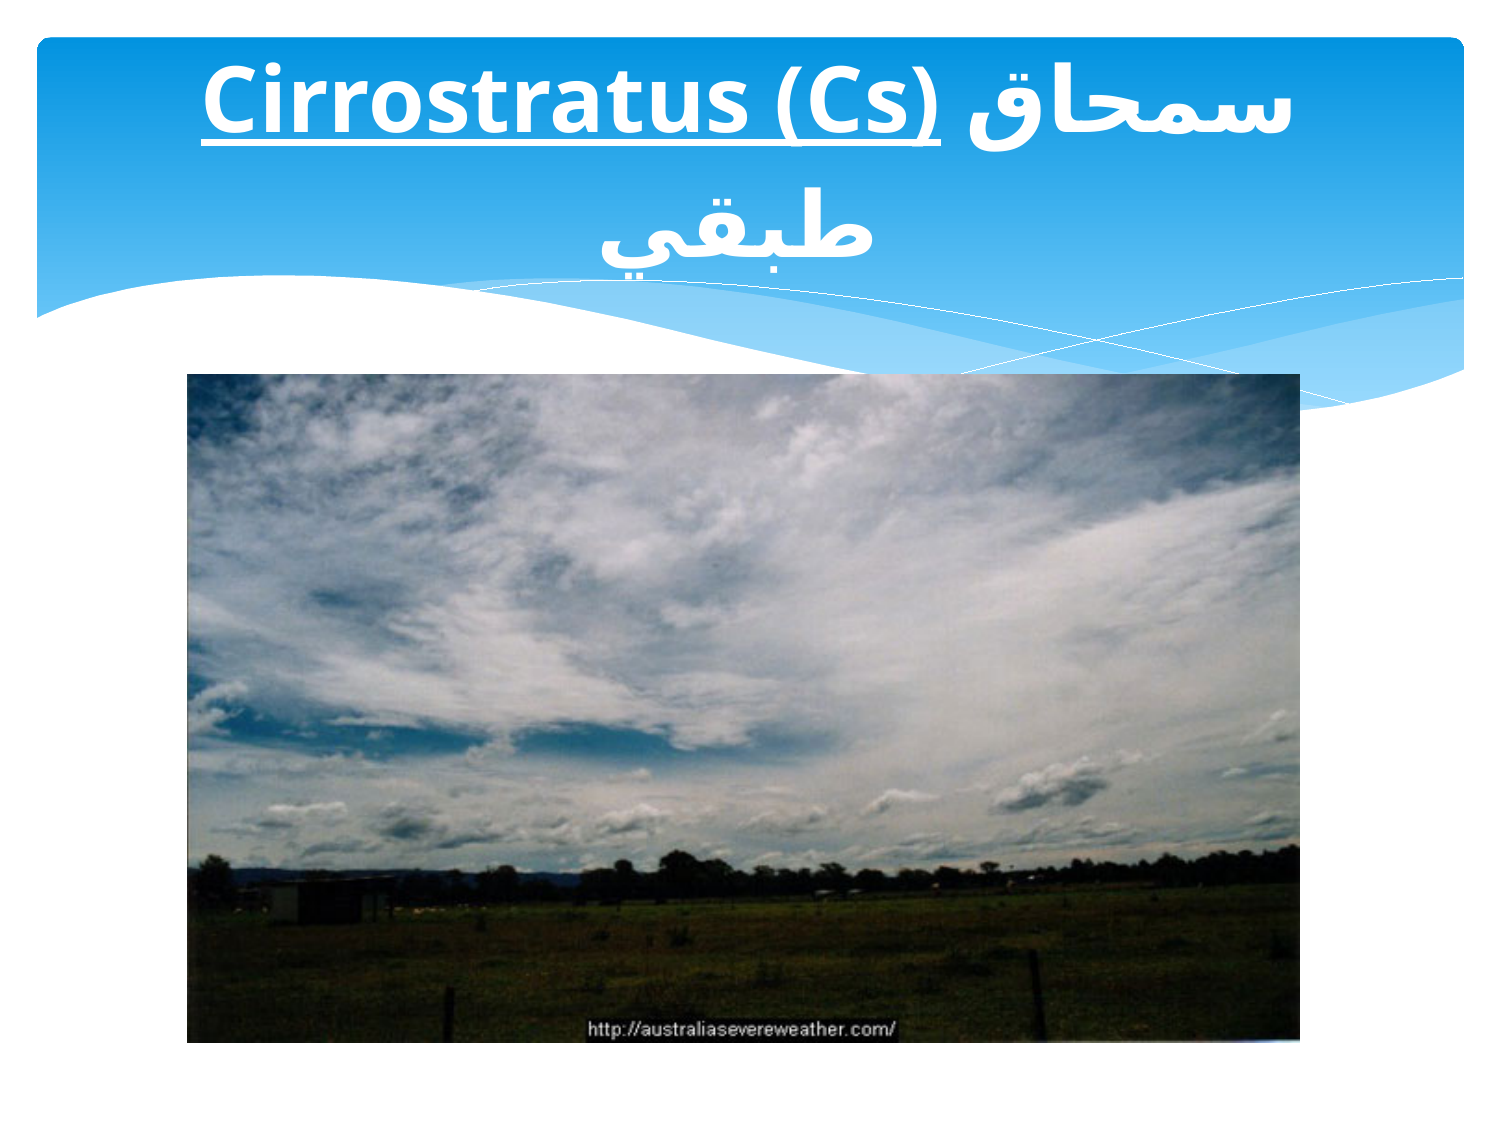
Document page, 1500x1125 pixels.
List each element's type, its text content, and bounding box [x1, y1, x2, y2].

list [187, 374, 1301, 1044]
title Cirrostratus (Cs) سمحاق طبقي [75, 55, 1425, 261]
